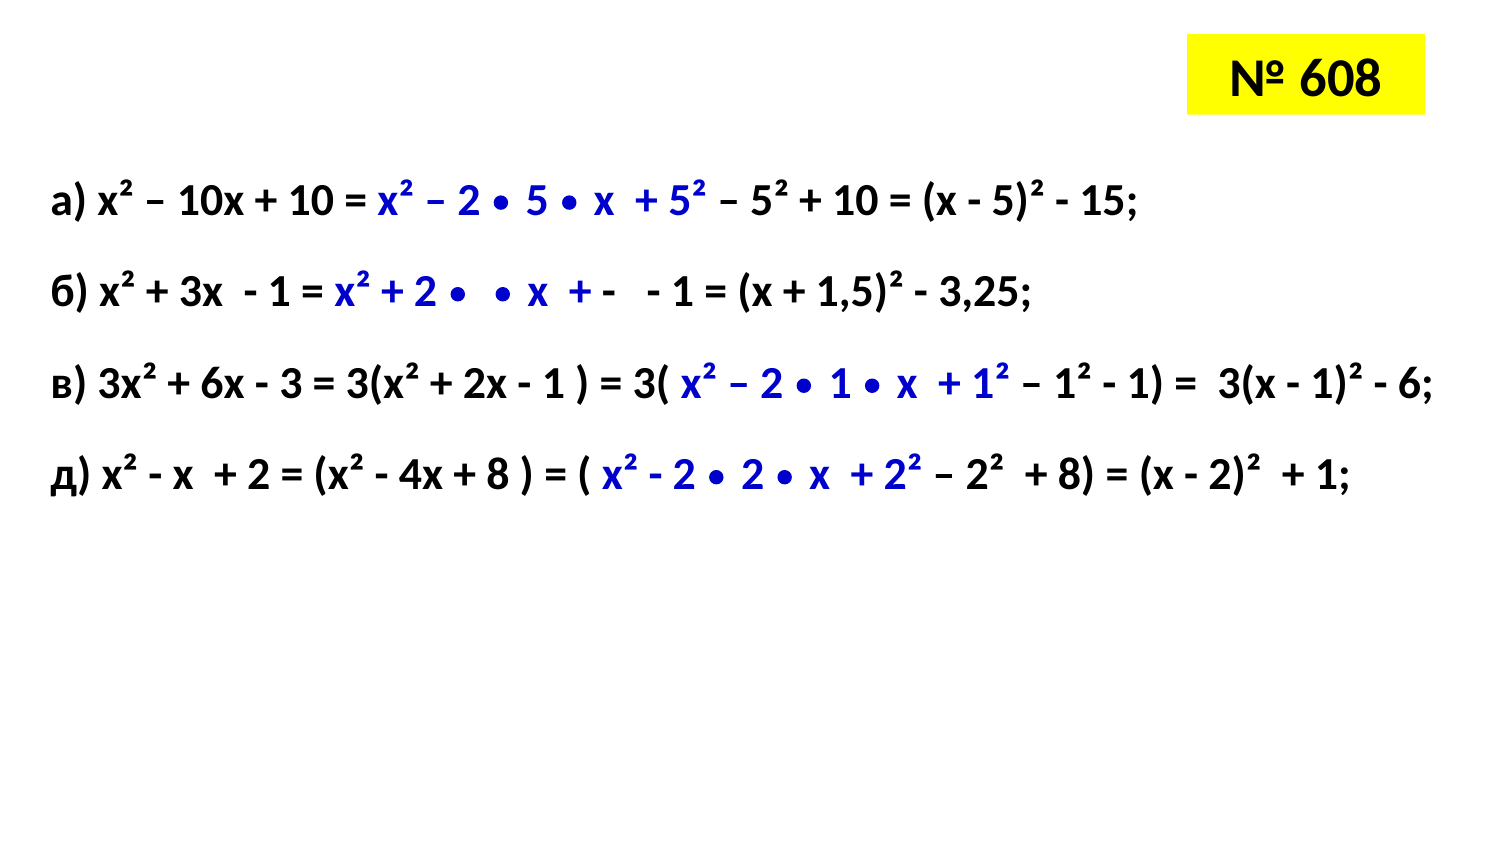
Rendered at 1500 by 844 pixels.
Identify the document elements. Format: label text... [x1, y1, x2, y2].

title № 608 [1187, 33, 1425, 115]
